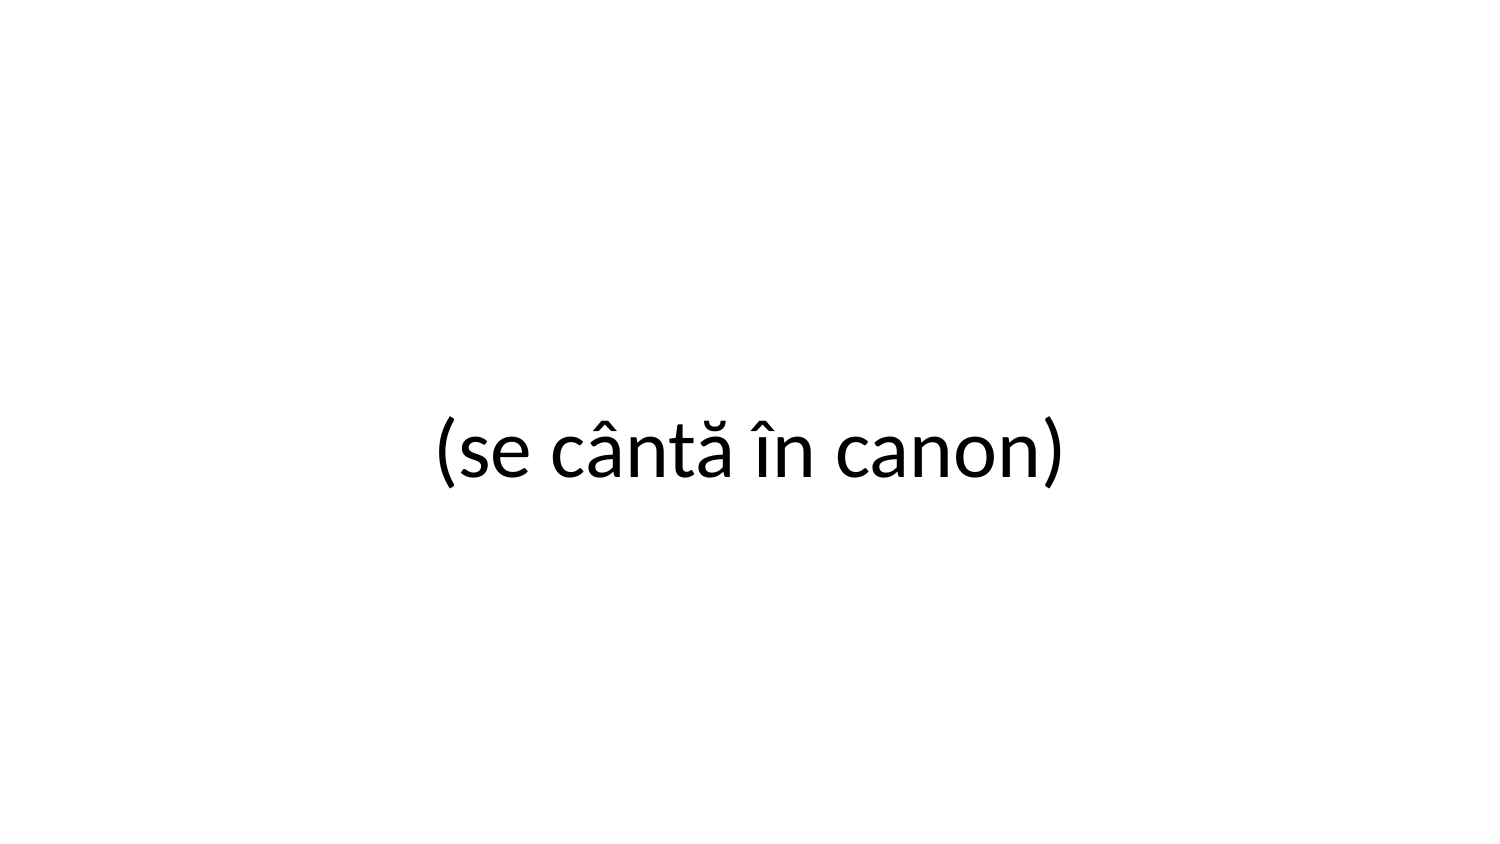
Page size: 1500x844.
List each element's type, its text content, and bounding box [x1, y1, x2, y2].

text_box (se cântă în canon) [418, 341, 1082, 502]
